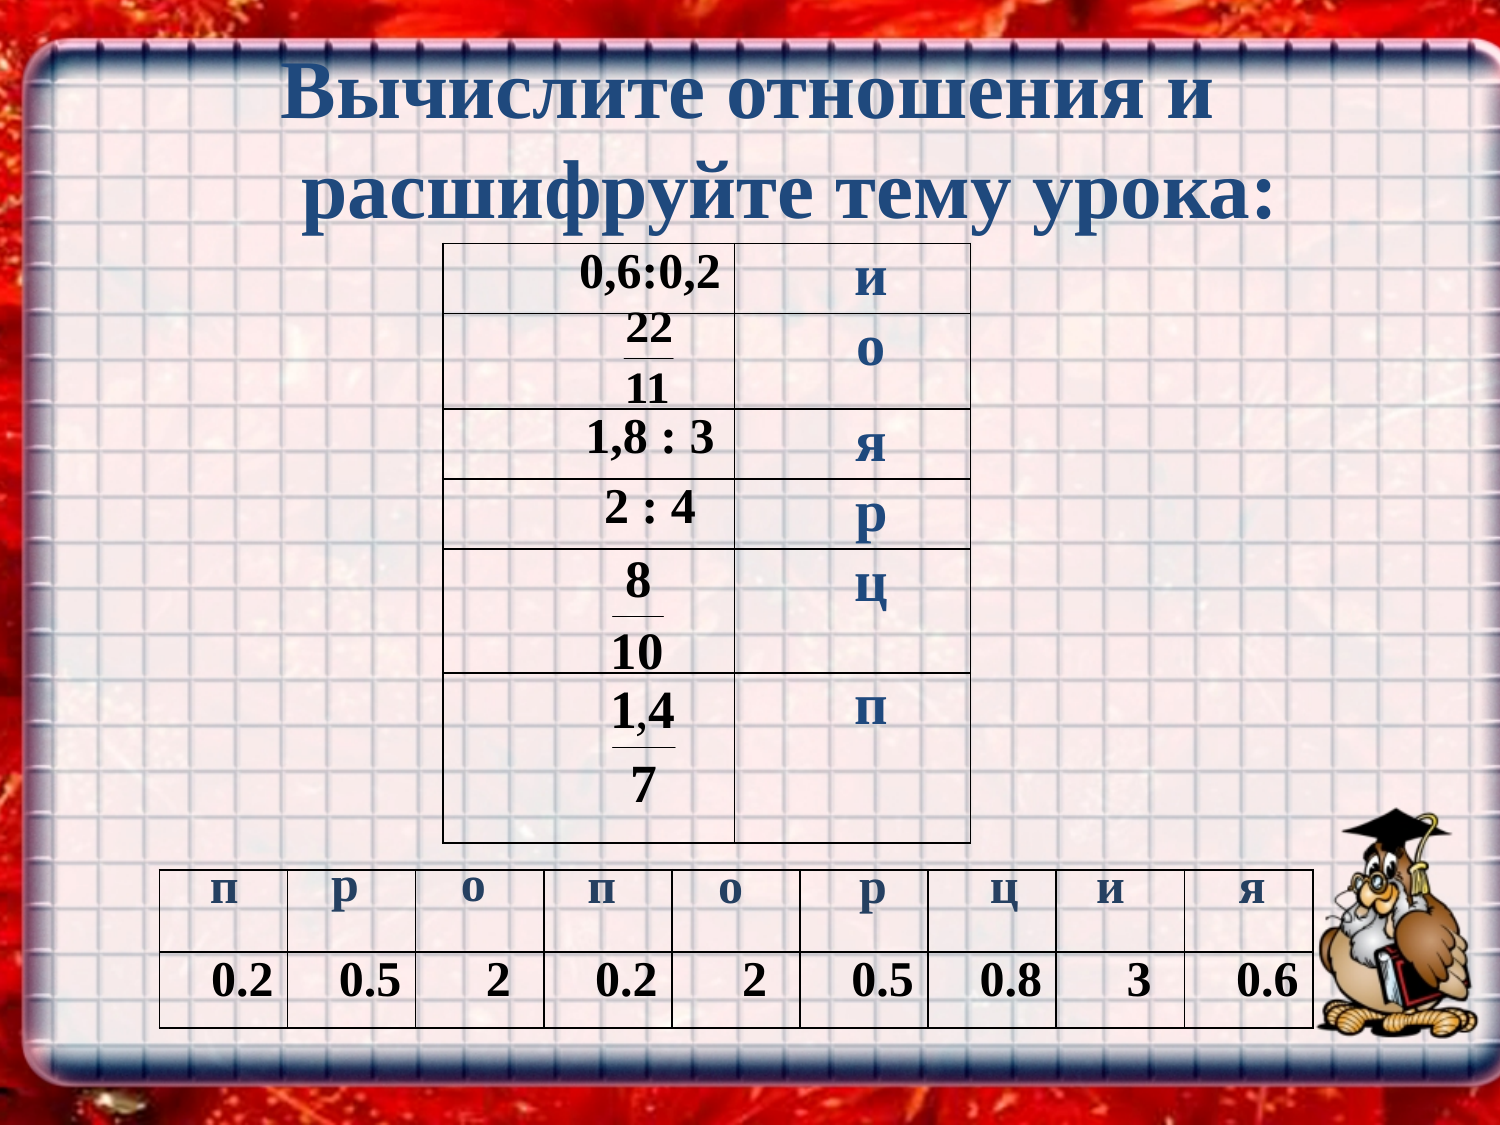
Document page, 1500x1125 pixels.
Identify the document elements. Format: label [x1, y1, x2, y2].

picture [0, 0, 1500, 1125]
text_box [674, 544, 826, 581]
text_box [608, 680, 680, 809]
text_box [608, 550, 669, 676]
text_box [619, 302, 679, 410]
